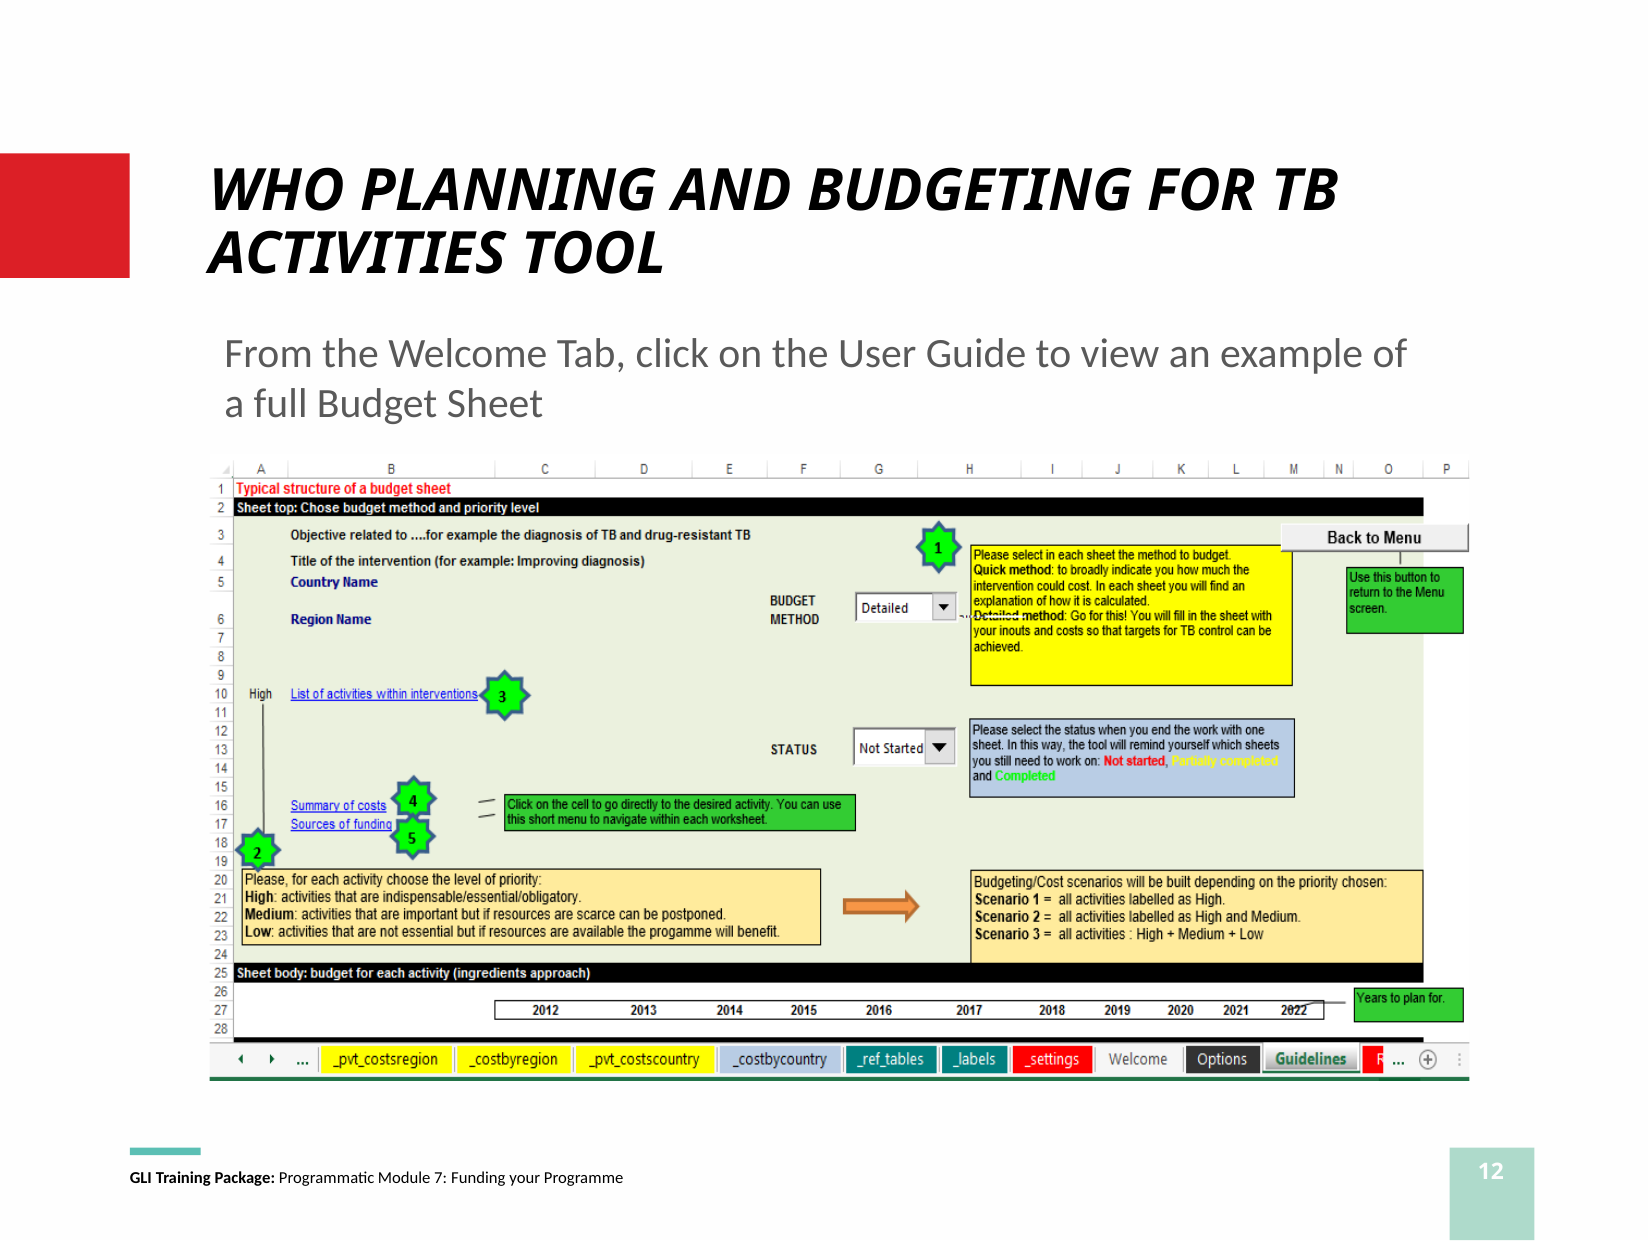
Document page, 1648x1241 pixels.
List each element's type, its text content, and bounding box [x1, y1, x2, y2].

title WHO PLANNING AND BUDGETING FOR TB ACTIVITIES TOOL [209, 147, 1560, 299]
picture [209, 454, 1470, 1081]
text_box From the Welcome Tab, click on the User Guide to view an example of a full Budget Sheet [209, 318, 1443, 434]
